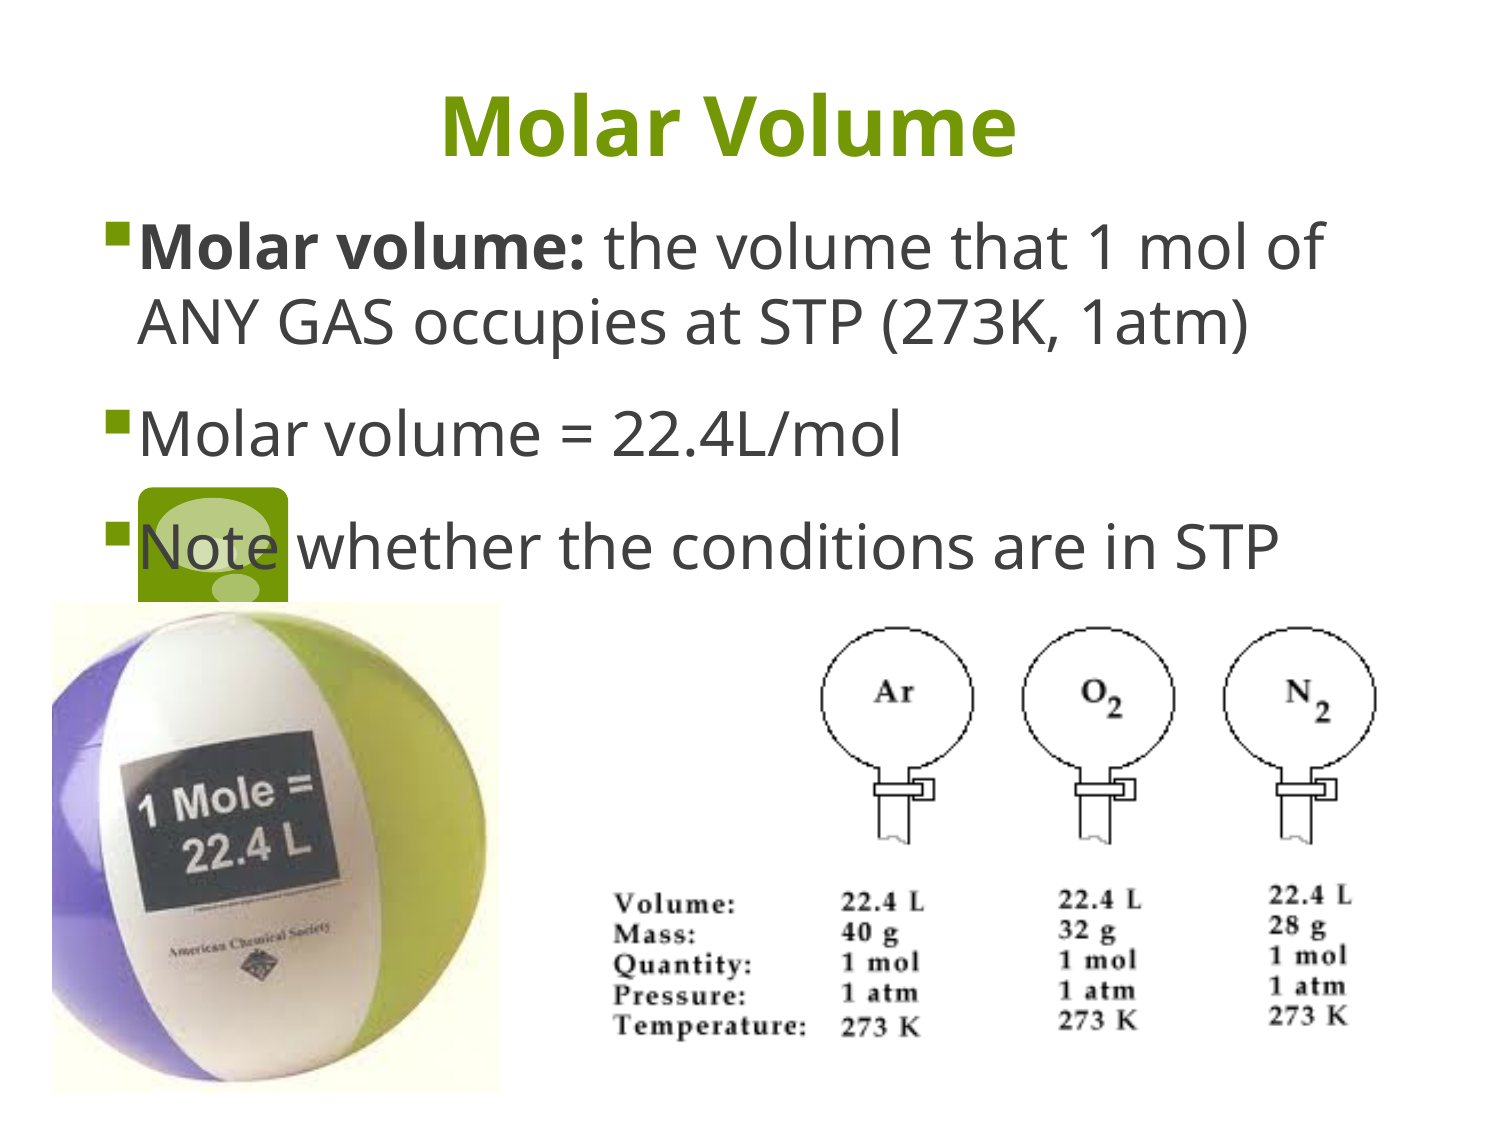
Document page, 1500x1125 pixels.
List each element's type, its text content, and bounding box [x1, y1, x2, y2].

picture [52, 602, 499, 1093]
picture [579, 607, 1394, 1065]
title Molar Volume [323, 70, 1135, 181]
list Molar volume: the volume that 1 mol of ANY GAS occupies at STP (273K, 1atm) Molar volume = 22.4L/mol Note whether the conditions are in STP [85, 199, 1349, 925]
